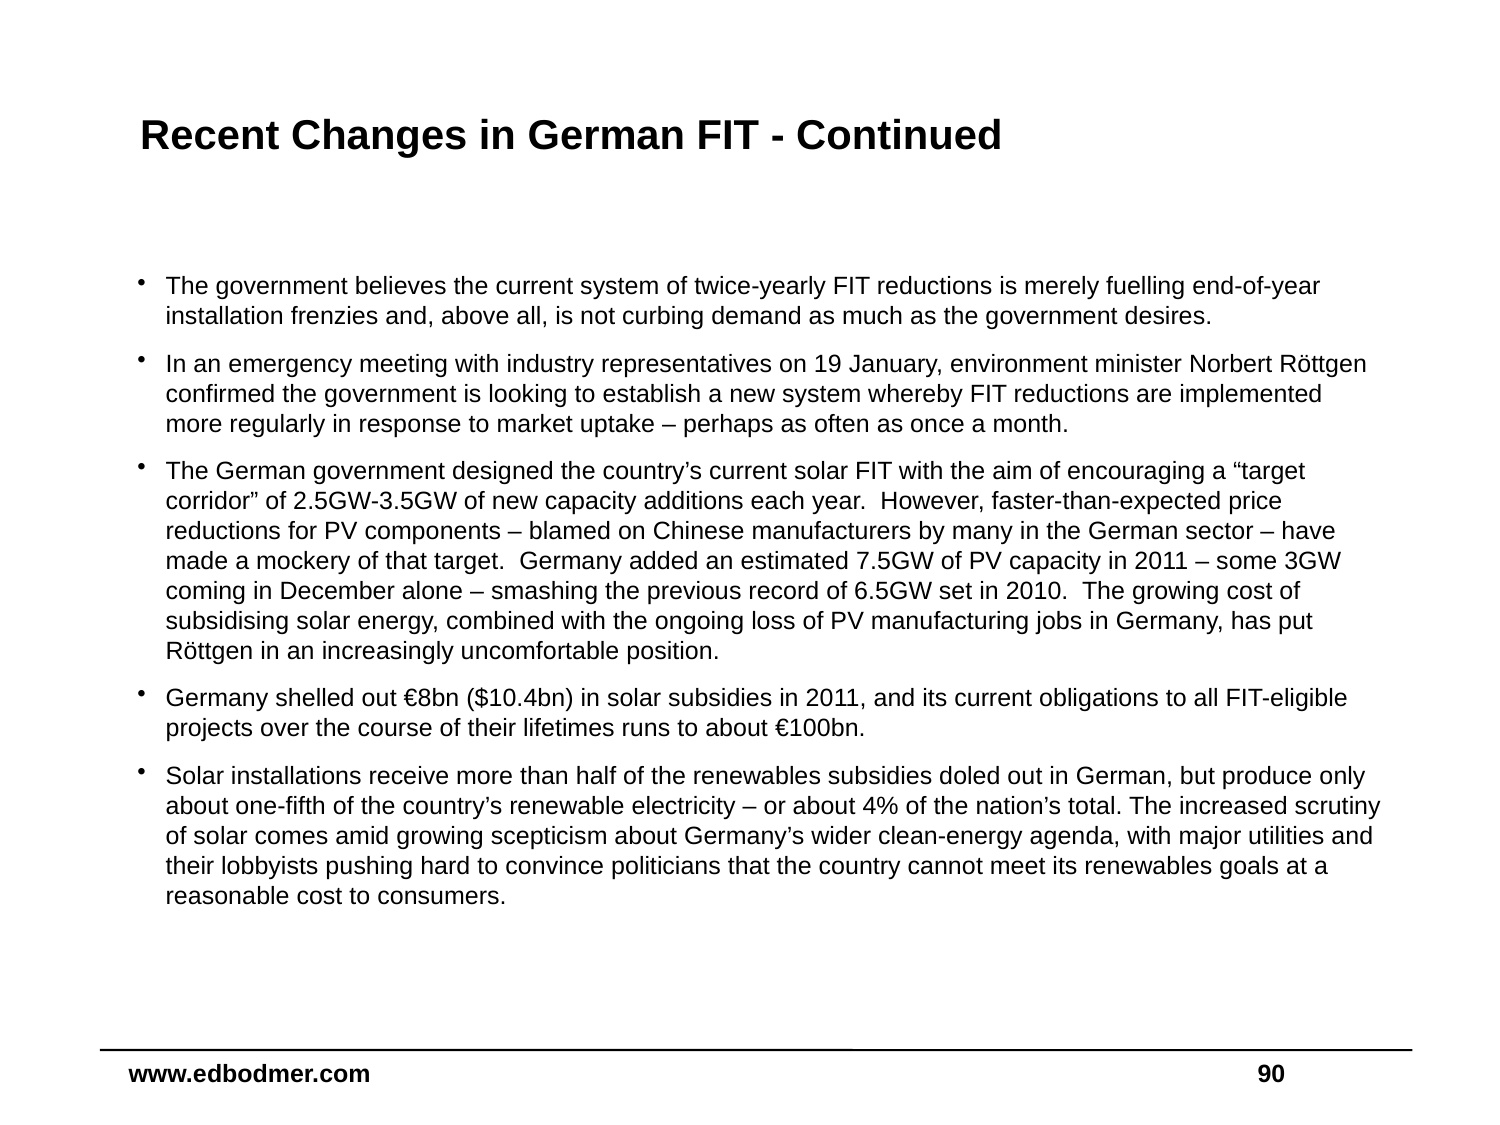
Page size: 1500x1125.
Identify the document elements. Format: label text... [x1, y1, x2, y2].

title Recent Changes in German FIT - Continued [124, 99, 1288, 226]
list The government believes the current system of twice-yearly FIT reductions is merely fuelling end-of-year installation frenzies and, above all, is not curbing demand as much as the government desires. In an emergency meeting with industry representatives on 19 January, environment minister Norbert Röttgen confirmed the government is looking to establish a new system whereby FIT reductions are implemented more regularly in response to market uptake – perhaps as often as once a month. The German government designed the country’s current solar FIT with the aim of encouraging a “target corridor” of 2.5GW-3.5GW of new capacity additions each year. However, faster-than-expected price reductions for PV components – blamed on Chinese manufacturers by many in the German sector – have made a mockery of that target. Germany added an estimated 7.5GW of PV capacity in 2011 – some 3GW coming in December alone – smashing the previous record of 6.5GW set in 2010. The growing cost of subsidising solar energy, combined with the ongoing loss of PV manufacturing jobs in Germany, has put Röttgen in an increasingly uncomfortable position. Germany shelled out €8bn ($10.4bn) in solar subsidies in 2011, and its current obligations to all FIT-eligible projects over the course of their lifetimes runs to about €100bn. Solar installations receive more than half of the renewables subsidies doled out in German, but produce only about one-fifth of the country’s renewable electricity – or about 4% of the nation’s total. The increased scrutiny of solar comes amid growing scepticism about Germany’s wider clean-energy agenda, with major utilities and their lobbyists pushing hard to convince politicians that the country cannot meet its renewables goals at a reasonable cost to consumers. [112, 262, 1401, 1026]
